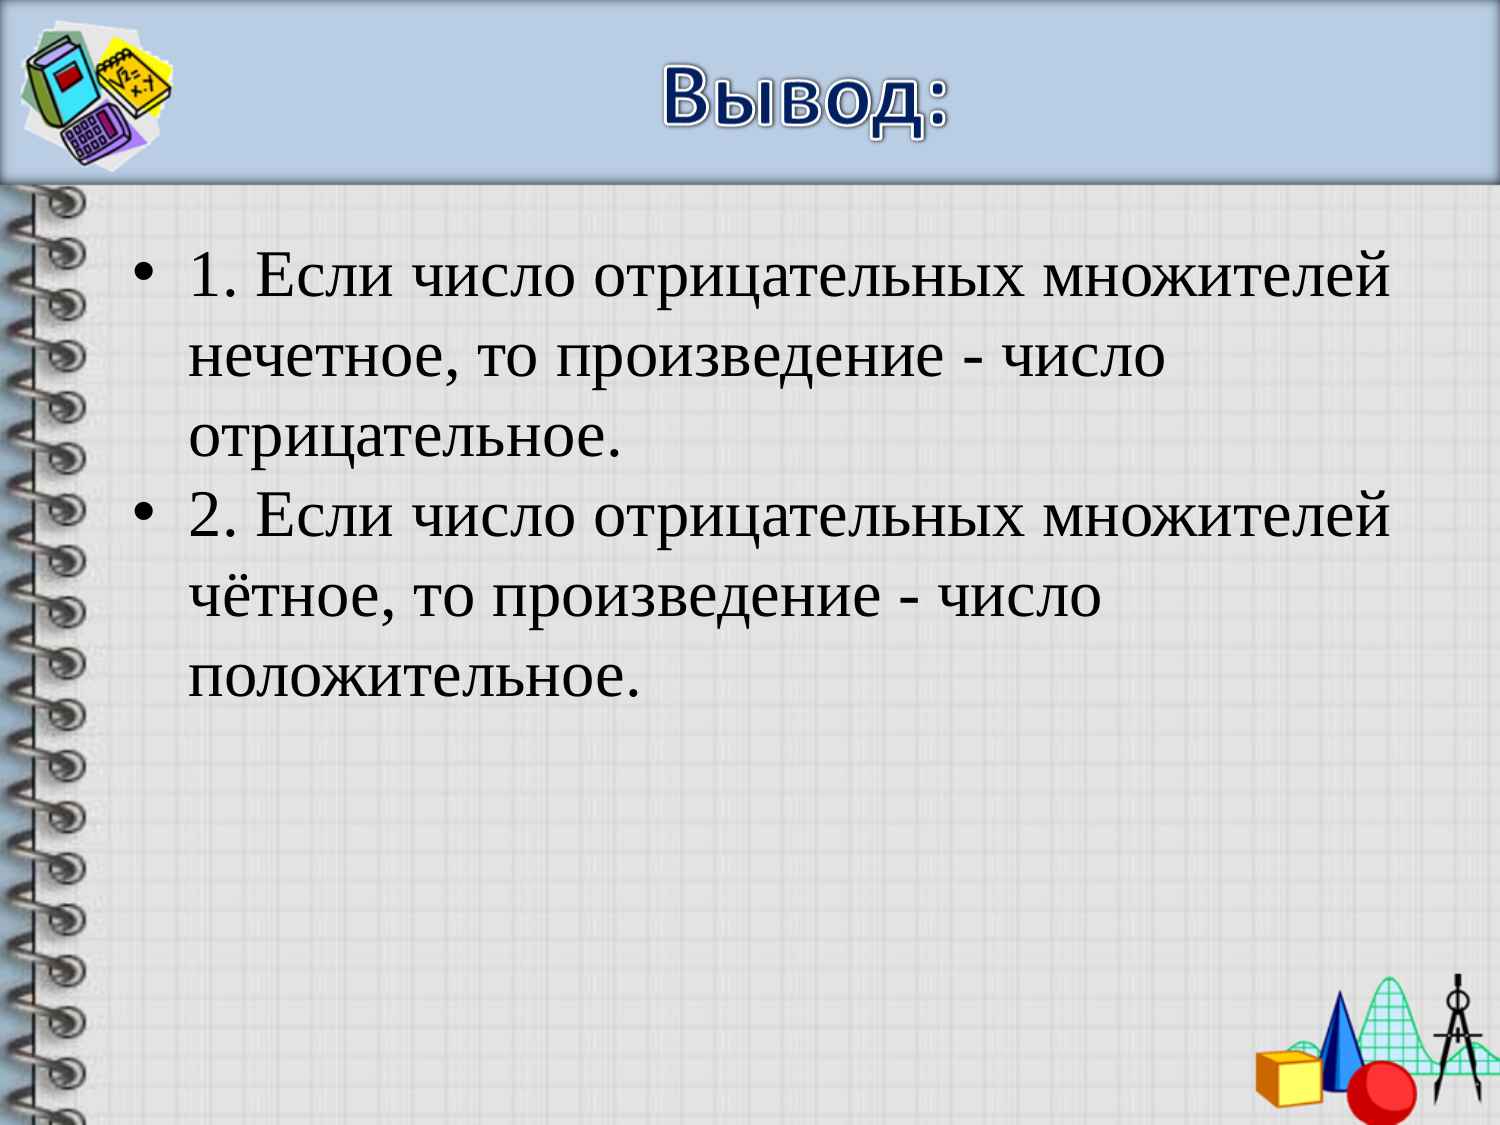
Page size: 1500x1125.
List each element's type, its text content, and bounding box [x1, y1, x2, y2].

picture [0, 0, 1500, 1125]
list 1. Если число отрицательных множителей нечетное, то произведение - число отрицательное. 2. Если число отрицательных множителей чётное, то произведение - число положительное. [117, 222, 1477, 1079]
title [127, 0, 1481, 190]
